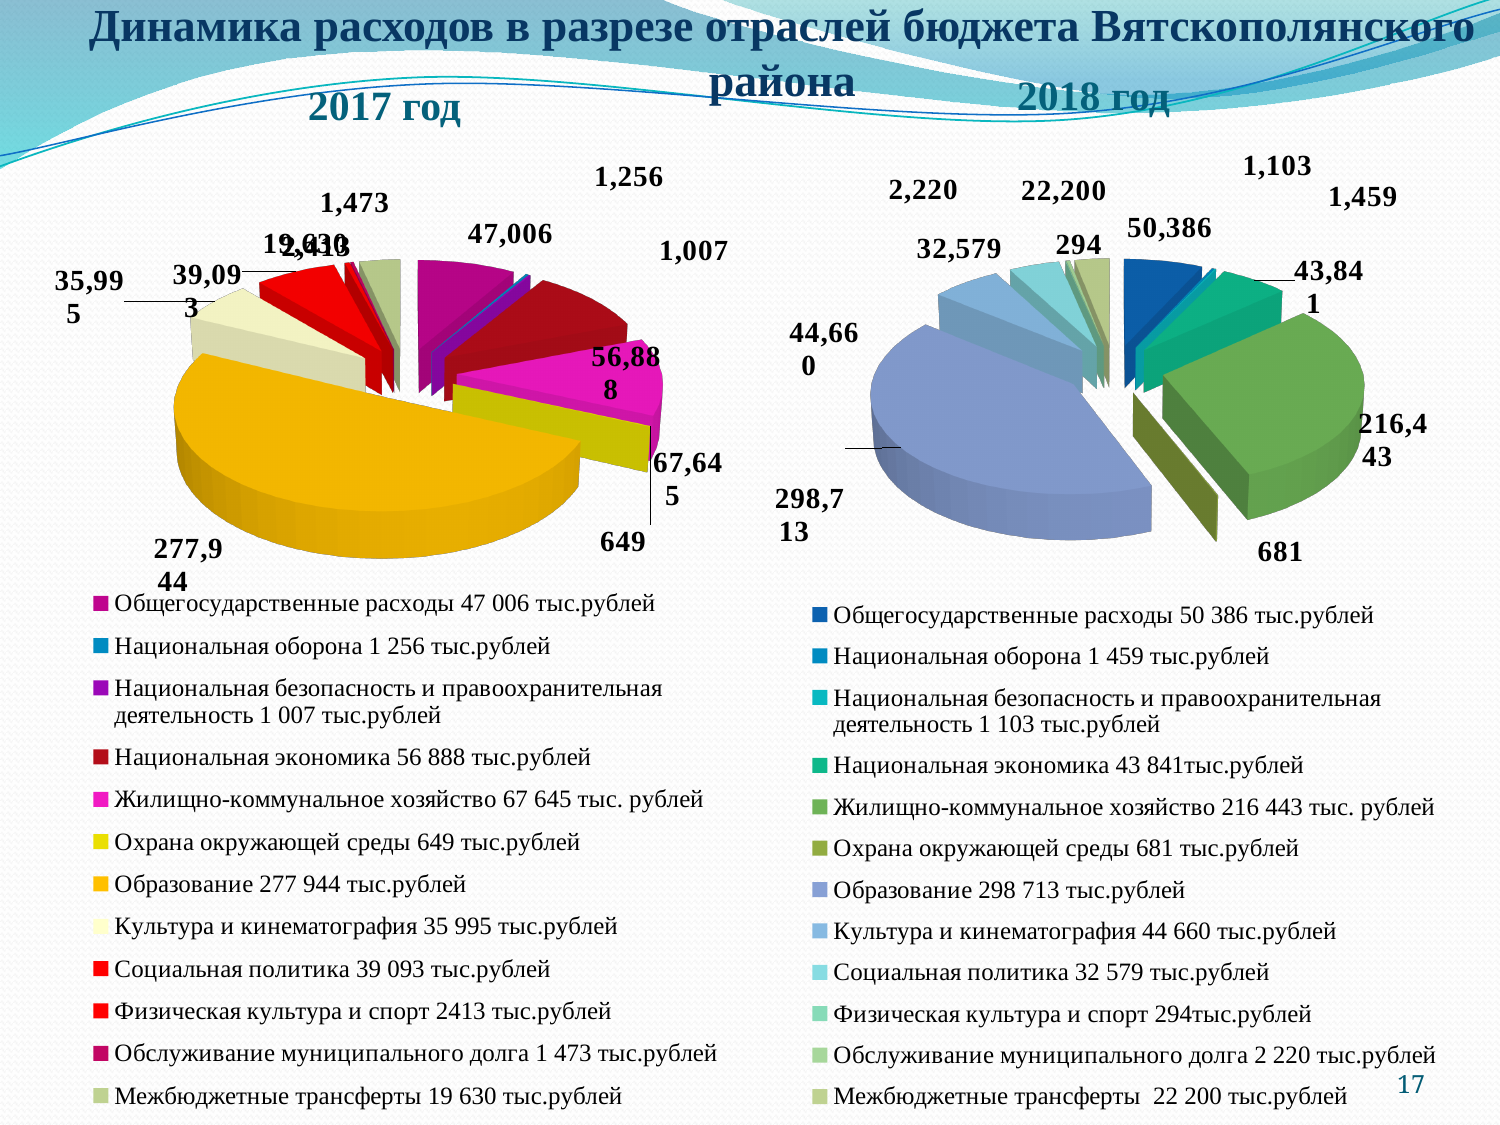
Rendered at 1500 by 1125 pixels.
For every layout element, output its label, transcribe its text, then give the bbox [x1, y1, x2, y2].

list 2017 год [64, 78, 715, 129]
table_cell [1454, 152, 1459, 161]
chart [52, 148, 1454, 1125]
list 2018 год [761, 113, 1425, 129]
title Динамика расходов в разрезе отраслей бюджета Вятскополянского района [64, 30, 1500, 161]
